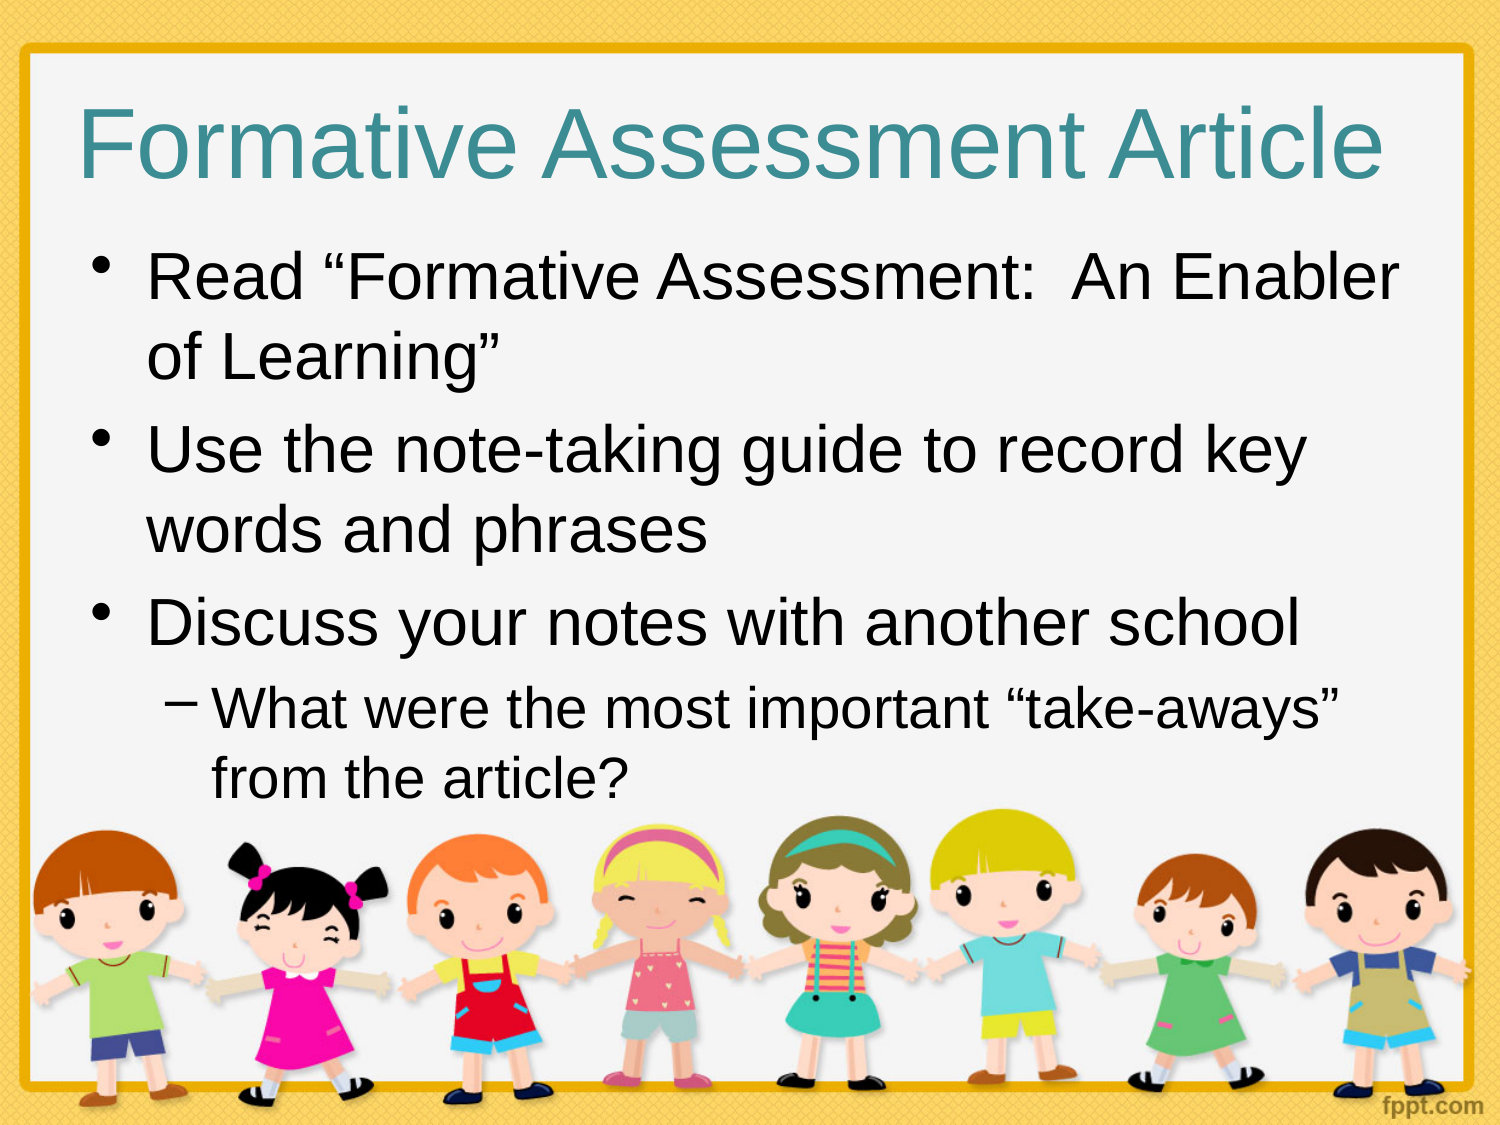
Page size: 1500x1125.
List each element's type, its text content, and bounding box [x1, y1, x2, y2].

list Read “Formative Assessment: An Enabler of Learning” Use the note-taking guide to record key words and phrases Discuss your notes with another school What were the most important “take-aways” from the article? [75, 224, 1425, 1005]
picture [0, 0, 1500, 1125]
title Formative Assessment Article [37, 45, 1425, 233]
